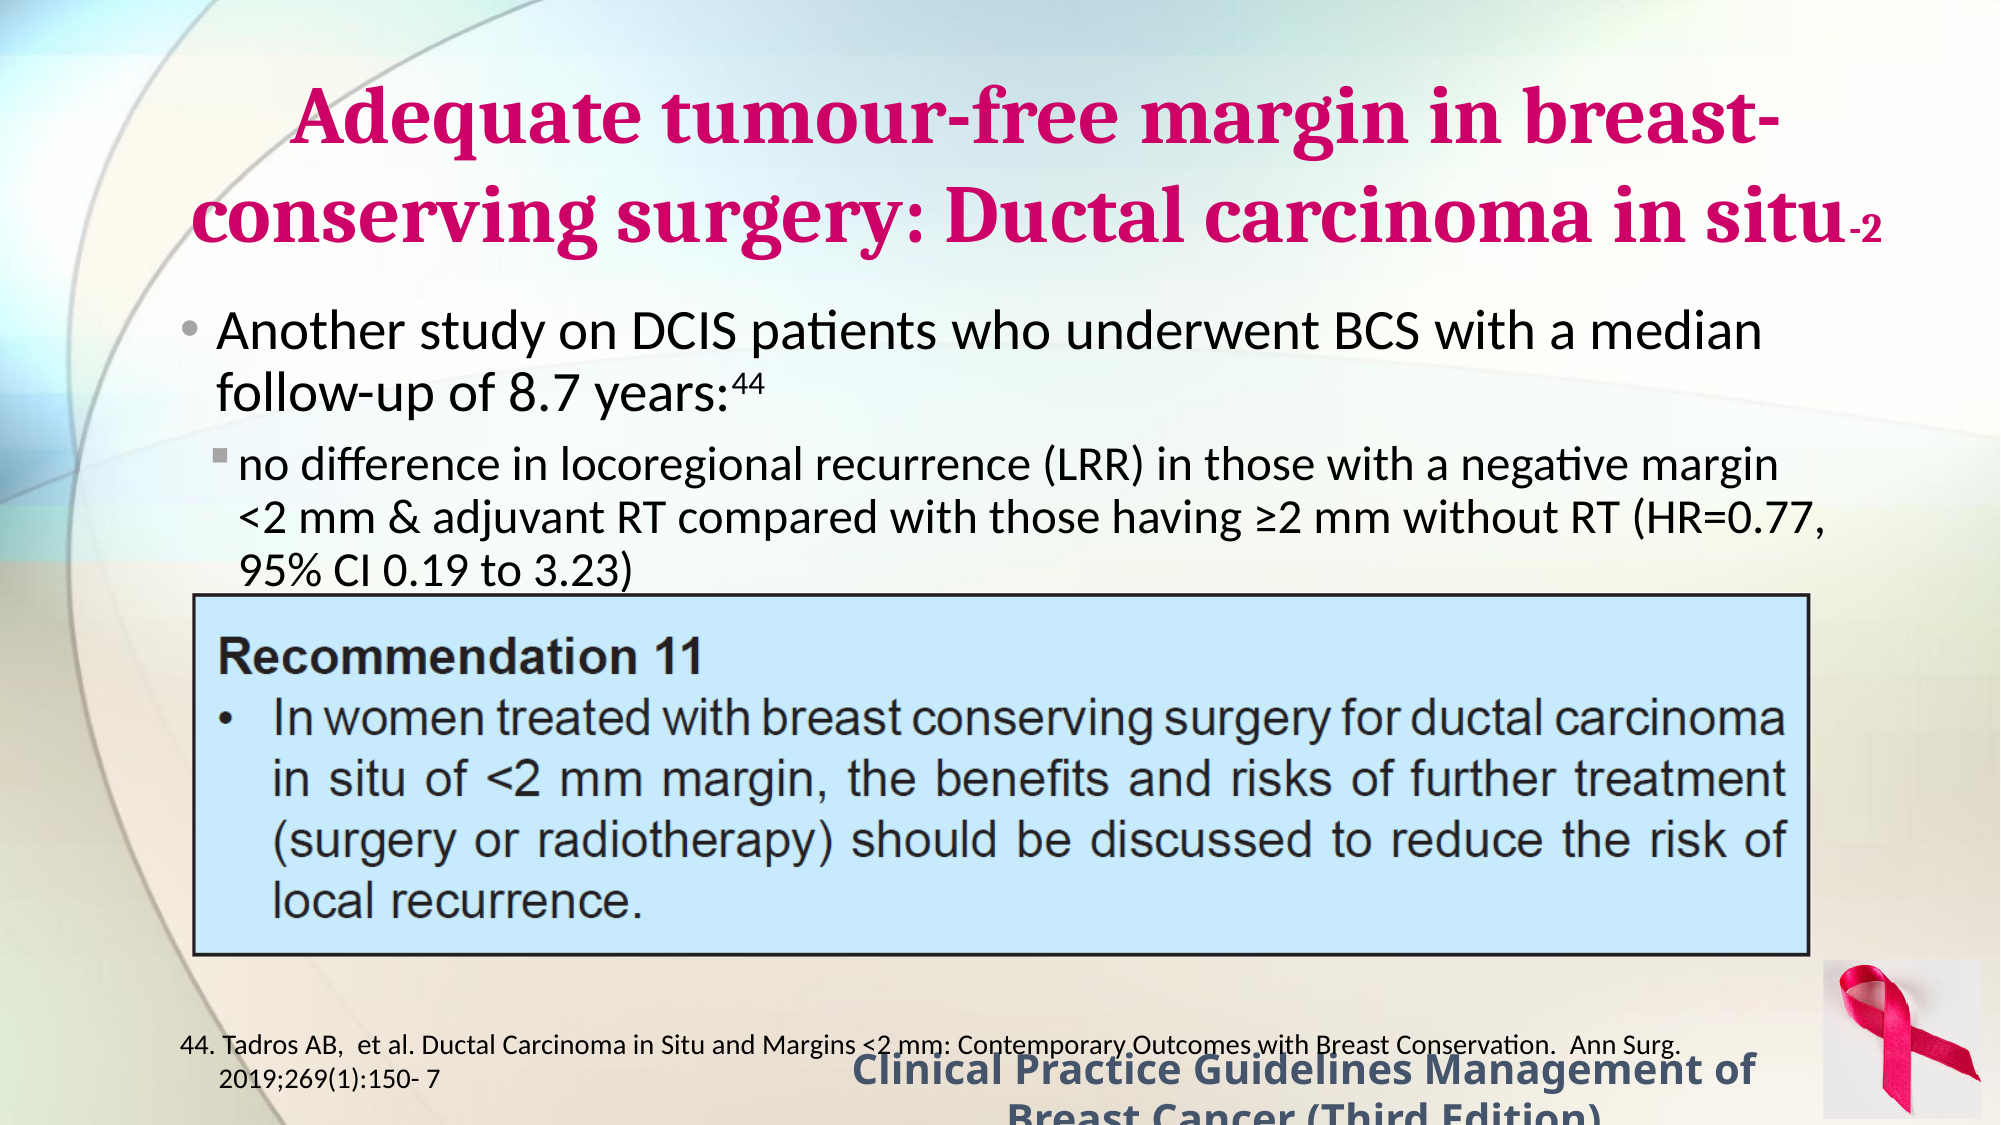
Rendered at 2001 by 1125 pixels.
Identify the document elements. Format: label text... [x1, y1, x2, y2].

picture [192, 591, 1812, 957]
slide_number 7 [1325, 1042, 1813, 1103]
title Adequate tumour-free margin in breast-conserving surgery: Ductal carcinoma in situ-2 [150, 50, 1924, 269]
text_box Clinical Practice Guidelines Management of Breast Cancer (Third Edition) [788, 1103, 1820, 1125]
list Another study on DCIS patients who underwent BCS with a median follow-up of 8.7 years:44 no difference in locoregional recurrence (LRR) in those with a negative margin <2 mm & adjuvant RT compared with those having ≥2 mm without RT (HR=0.77, 95% CI 0.19 to 3.23) 44. Tadros AB, et al. Ductal Carcinoma in Situ and Margins <2 mm: Contemporary Outcomes with Breast Conservation. Ann Surg. 2019;269(1):150- 7 [164, 292, 1843, 1103]
picture [0, 0, 2001, 1125]
